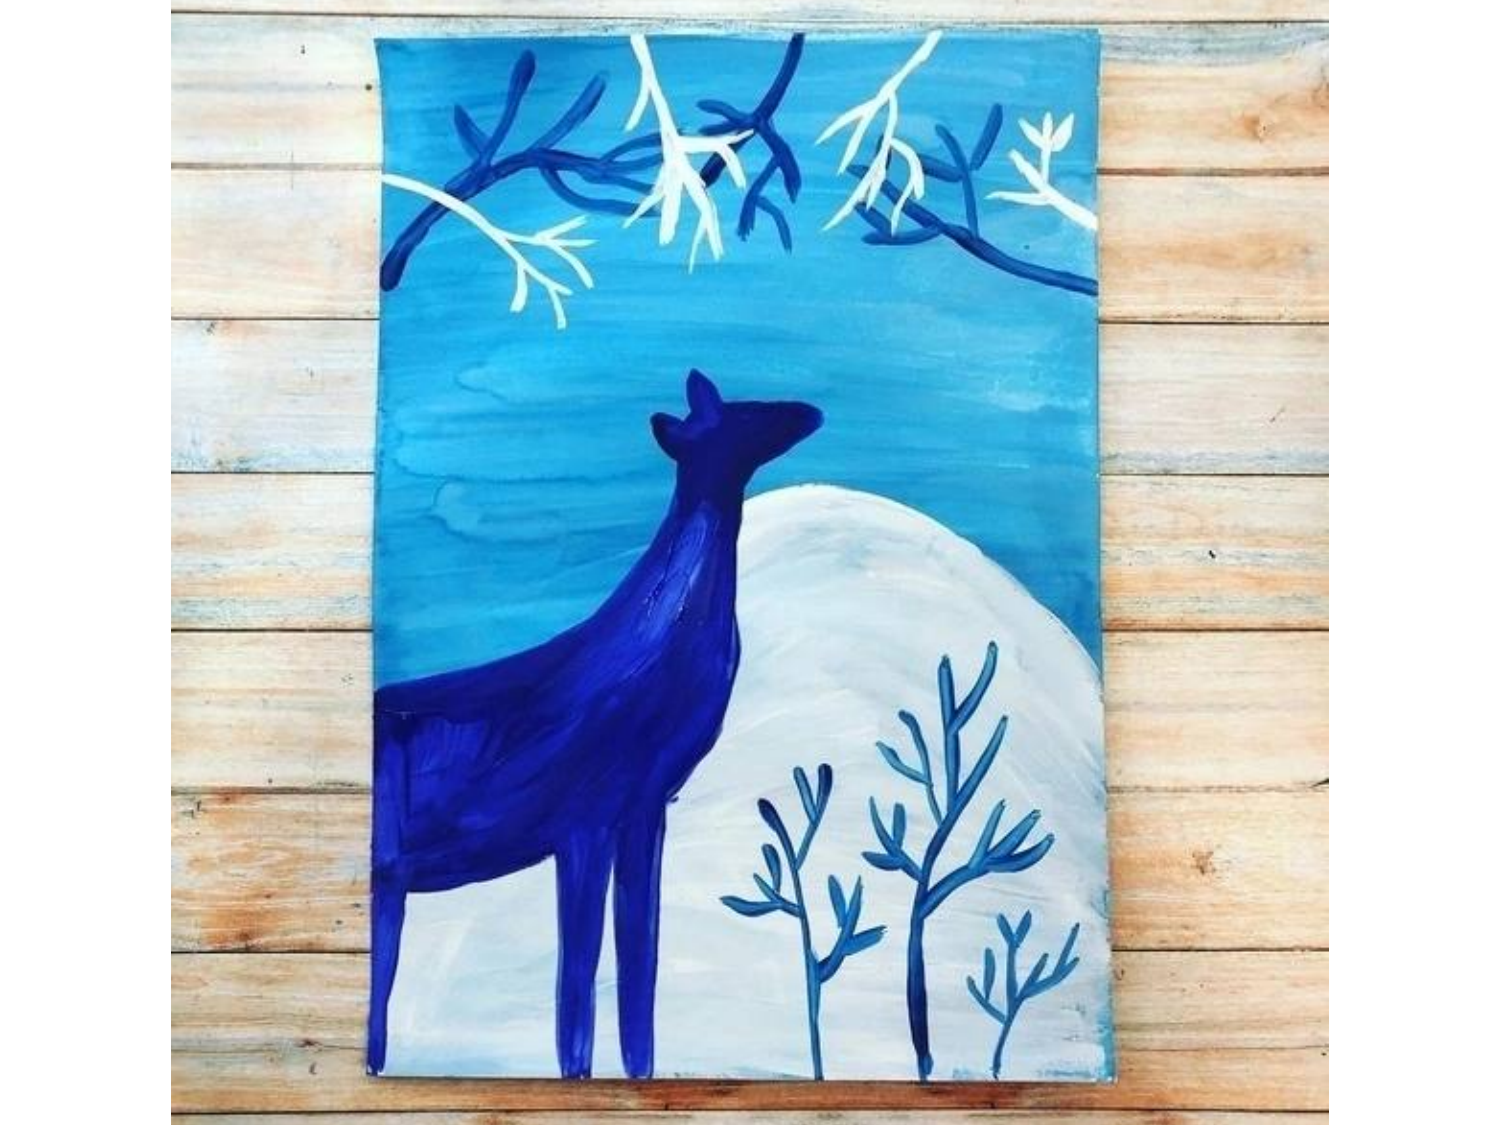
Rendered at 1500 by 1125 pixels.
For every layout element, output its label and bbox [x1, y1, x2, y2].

picture [170, 0, 1329, 1125]
